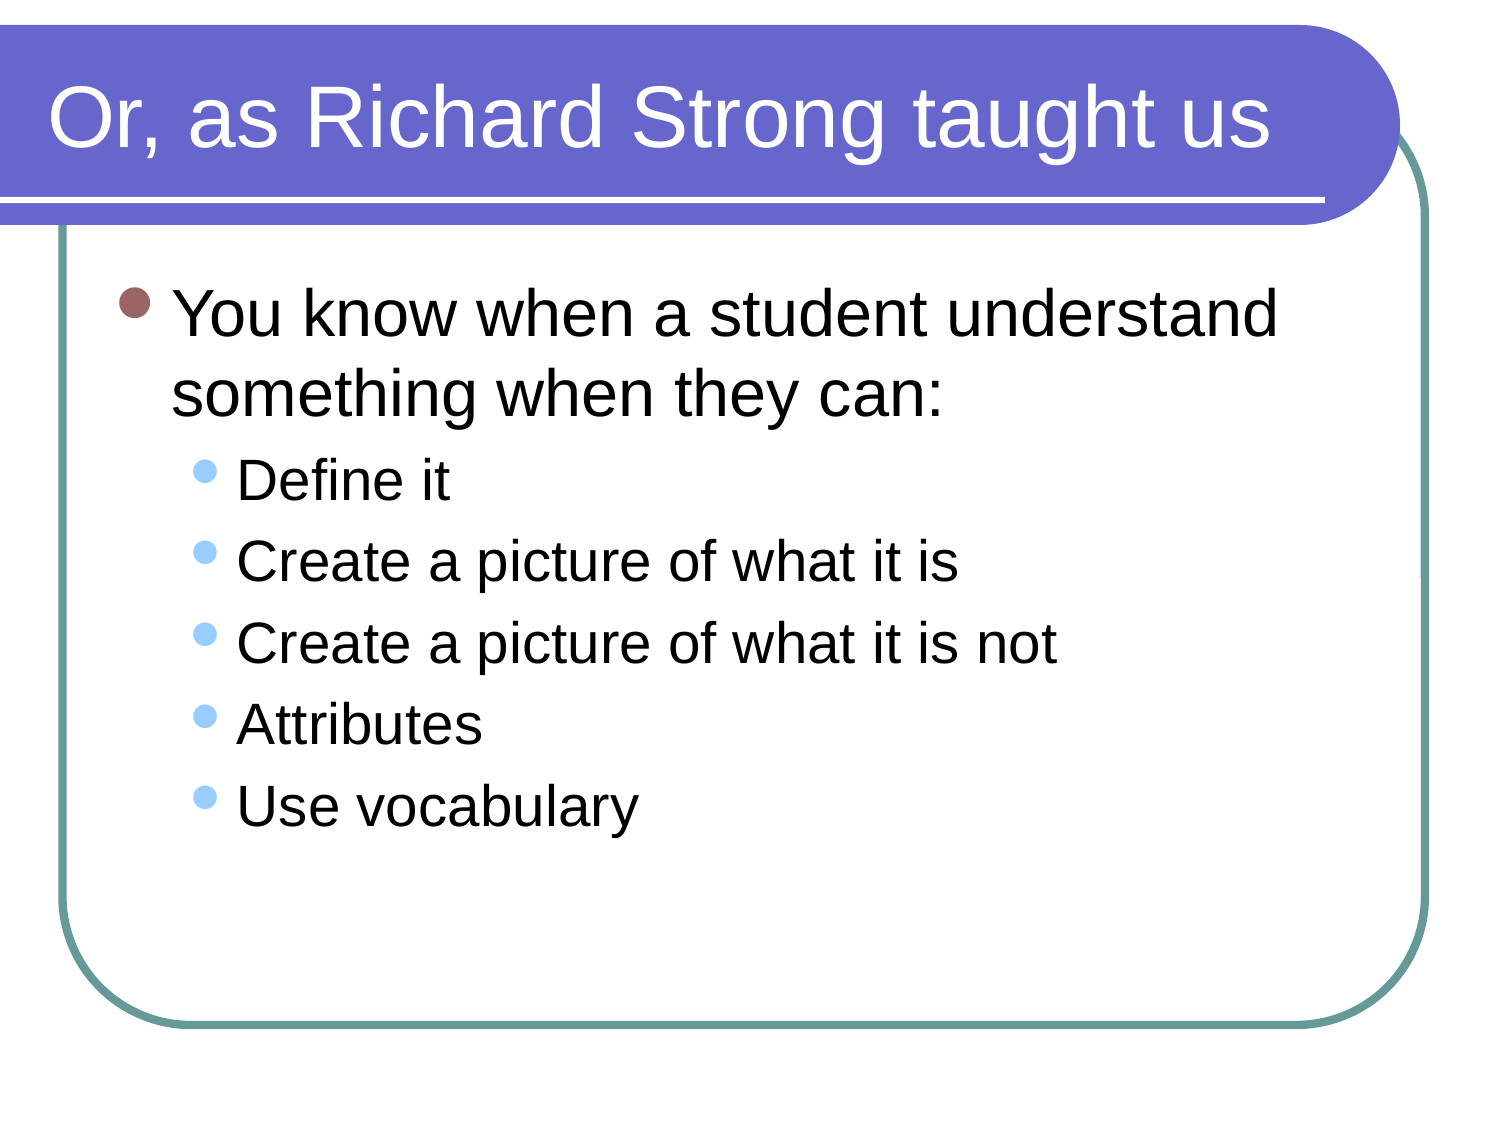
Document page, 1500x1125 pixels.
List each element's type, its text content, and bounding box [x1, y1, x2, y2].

list You know when a student understand something when they can: Define it Create a picture of what it is Create a picture of what it is not Attributes Use vocabulary [99, 262, 1401, 988]
title Or, as Richard Strong taught us [31, 37, 1348, 188]
